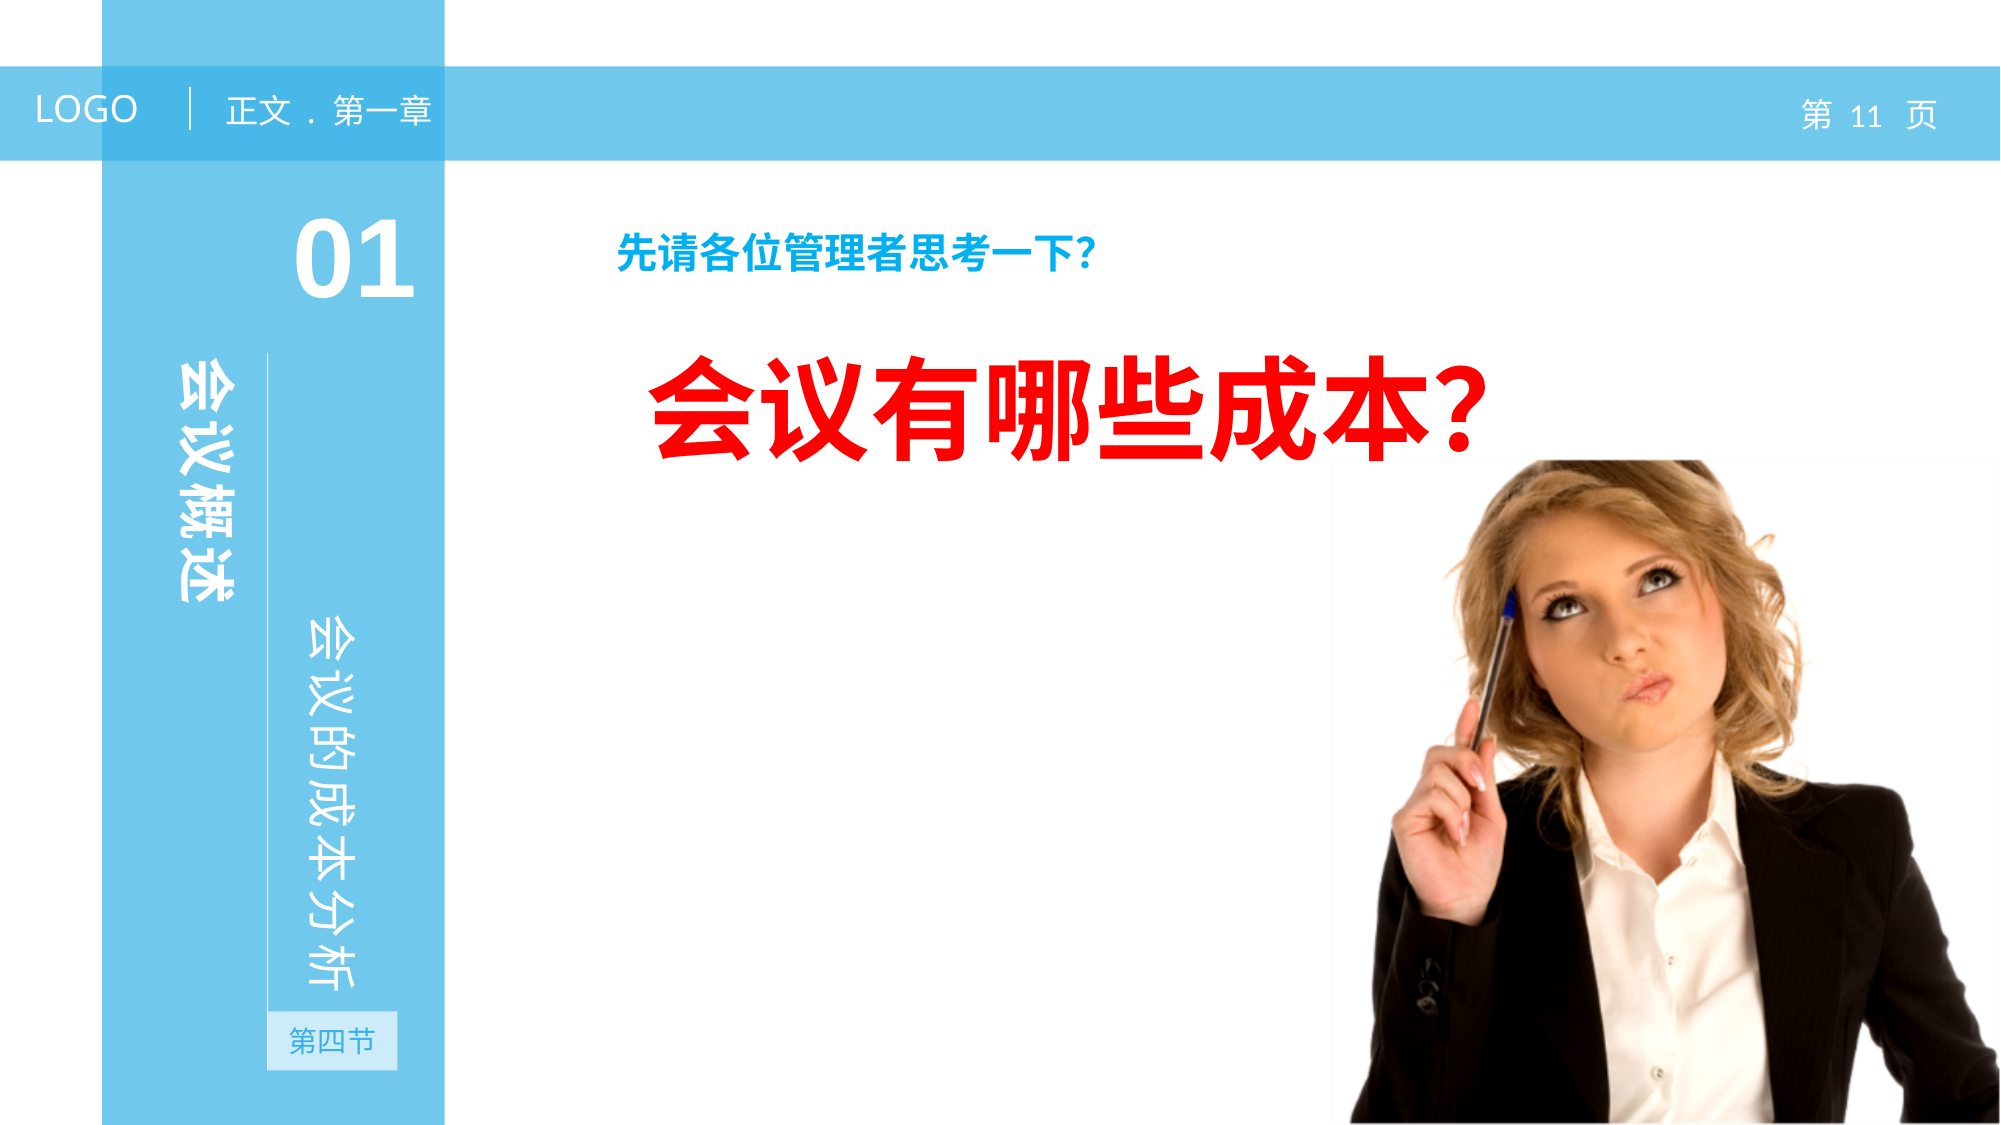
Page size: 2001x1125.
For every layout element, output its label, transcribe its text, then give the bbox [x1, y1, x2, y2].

picture [1330, 459, 2000, 1125]
text_box 先请各位管理者思考一下？ [616, 219, 1467, 285]
text_box 会议有哪些成本？ [645, 331, 1621, 482]
